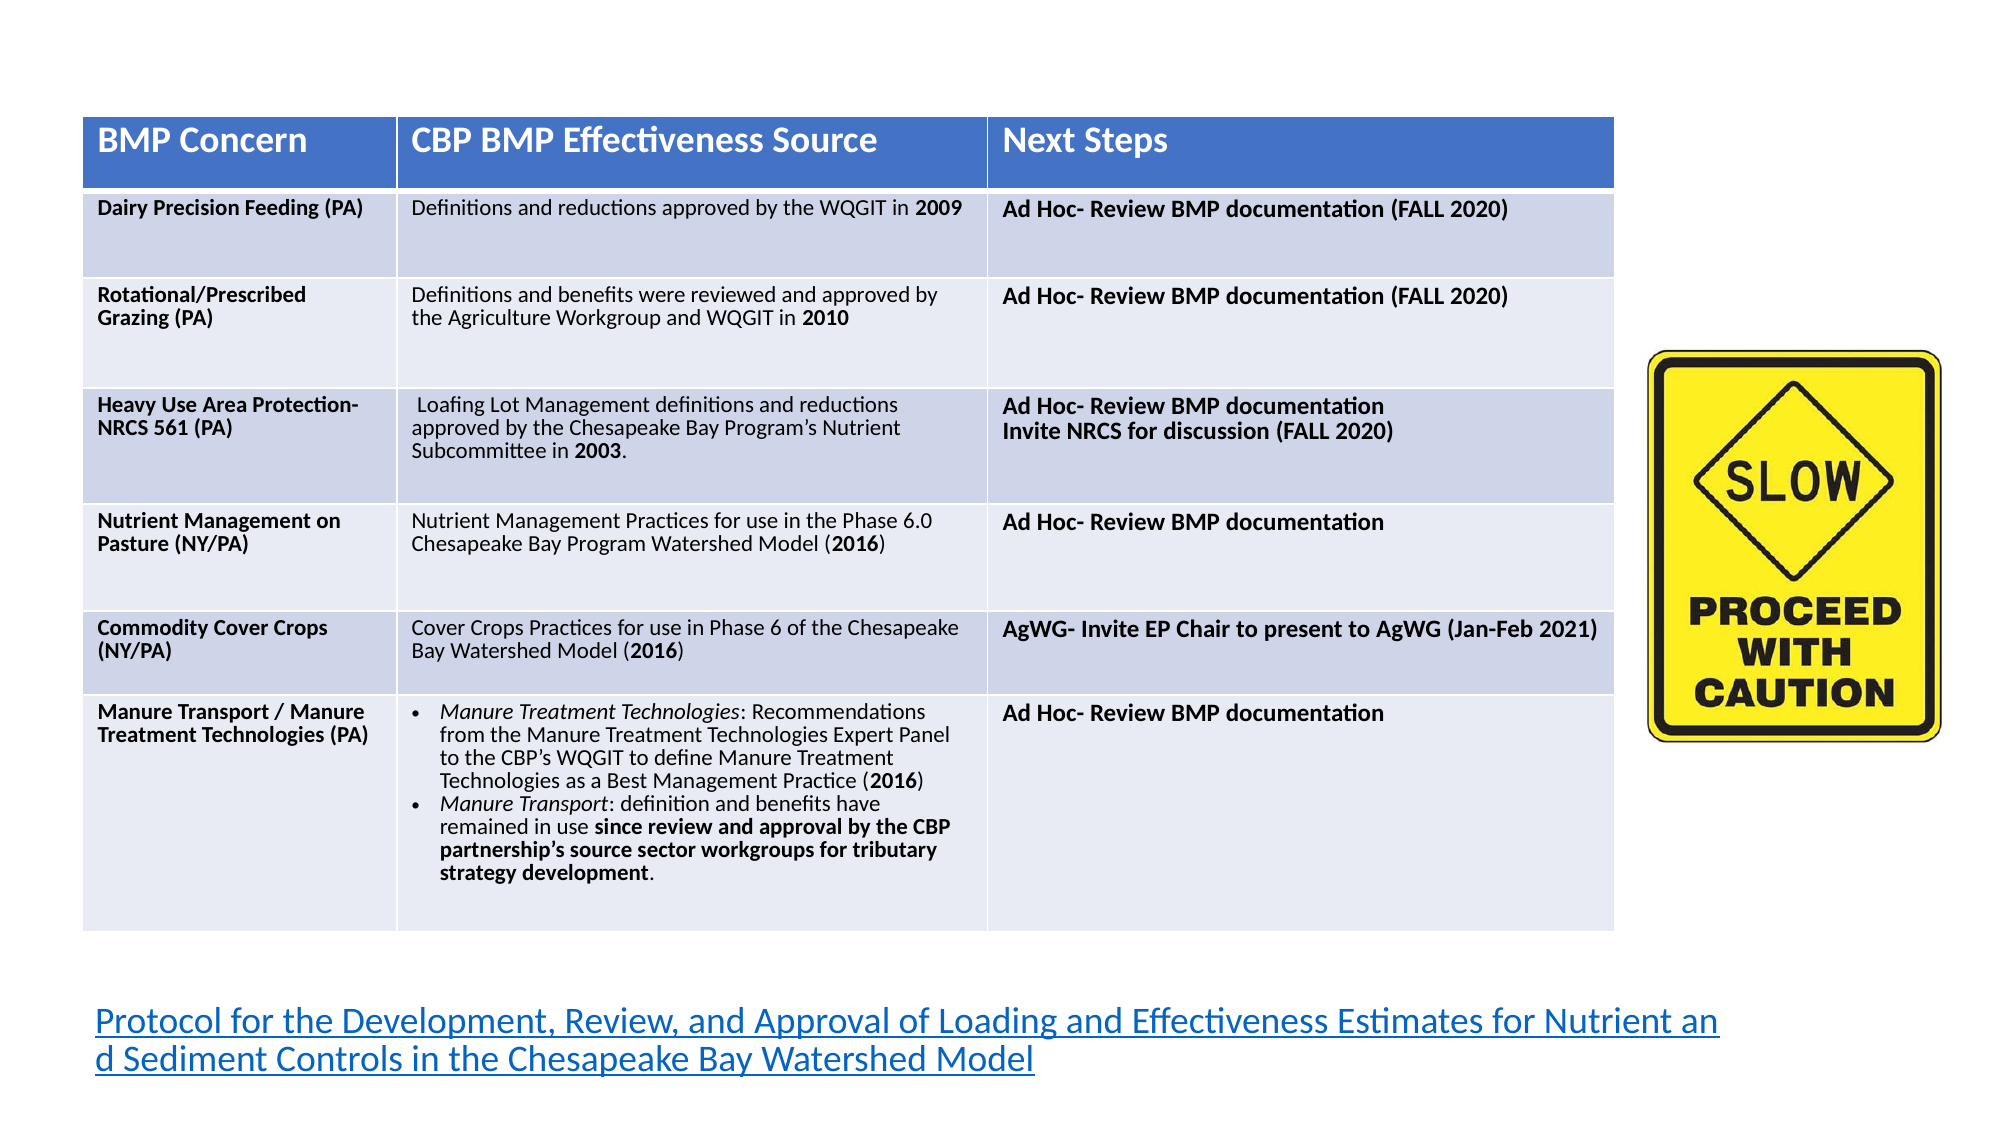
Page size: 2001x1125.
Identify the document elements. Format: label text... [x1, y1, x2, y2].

table_cell Definitions and benefits were reviewed and approved by the Agriculture Workgroup and WQGIT in 2010 [398, 279, 987, 387]
table_cell Heavy Use Area Protection- NRCS 561 (PA) [83, 389, 396, 503]
table_cell Commodity Cover Crops (NY/PA) [83, 612, 396, 694]
table_cell Ad Hoc- Review BMP documentation Invite NRCS for discussion (FALL 2020) [988, 389, 1588, 503]
table_header BMP Concern [83, 117, 396, 188]
table_header CBP BMP Effectiveness Source [398, 117, 987, 188]
table_cell AgWG- Invite EP Chair to present to AgWG (Jan-Feb 2021) [988, 612, 1588, 694]
table_cell Nutrient Management Practices for use in the Phase 6.0 Chesapeake Bay Program Watershed Model (2016) [398, 505, 987, 610]
table_cell Ad Hoc- Review BMP documentation (FALL 2020) [988, 194, 1614, 277]
table_cell Nutrient Management on Pasture (NY/PA) [83, 505, 396, 610]
table_cell Rotational/Prescribed Grazing (PA) [83, 279, 396, 387]
table_cell Manure Treatment Technologies: Recommendations from the Manure Treatment Technologies Expert Panel to the CBP’s WQGIT to define Manure Treatment Technologies as a Best Management Practice (2016) Manure Transport: definition and benefits have remained in use since review and approval by the CBP partnership’s source sector workgroups for tributary strategy development. [398, 696, 987, 931]
table_cell Dairy Precision Feeding (PA) [83, 194, 396, 277]
table_cell Definitions and reductions approved by the WQGIT in 2009 [398, 194, 987, 277]
table_cell Cover Crops Practices for use in Phase 6 of the Chesapeake Bay Watershed Model (2016) [398, 612, 987, 694]
table_cell Loafing Lot Management definitions and reductions approved by the Chesapeake Bay Program’s Nutrient Subcommittee in 2003. [398, 389, 987, 503]
text_box Protocol for the Development, Review, and Approval of Loading and Effectiveness Estimates for Nutrient and Sediment Controls in the Chesapeake Bay Watershed Model [80, 988, 1746, 1049]
table_cell Manure Transport / Manure Treatment Technologies (PA) [83, 696, 396, 931]
table_header Next Steps [988, 117, 1614, 188]
table_cell Ad Hoc- Review BMP documentation (FALL 2020) [988, 279, 1614, 387]
picture [1588, 340, 2000, 752]
table_cell Ad Hoc- Review BMP documentation [988, 505, 1588, 610]
table_cell Ad Hoc- Review BMP documentation [988, 696, 1614, 931]
